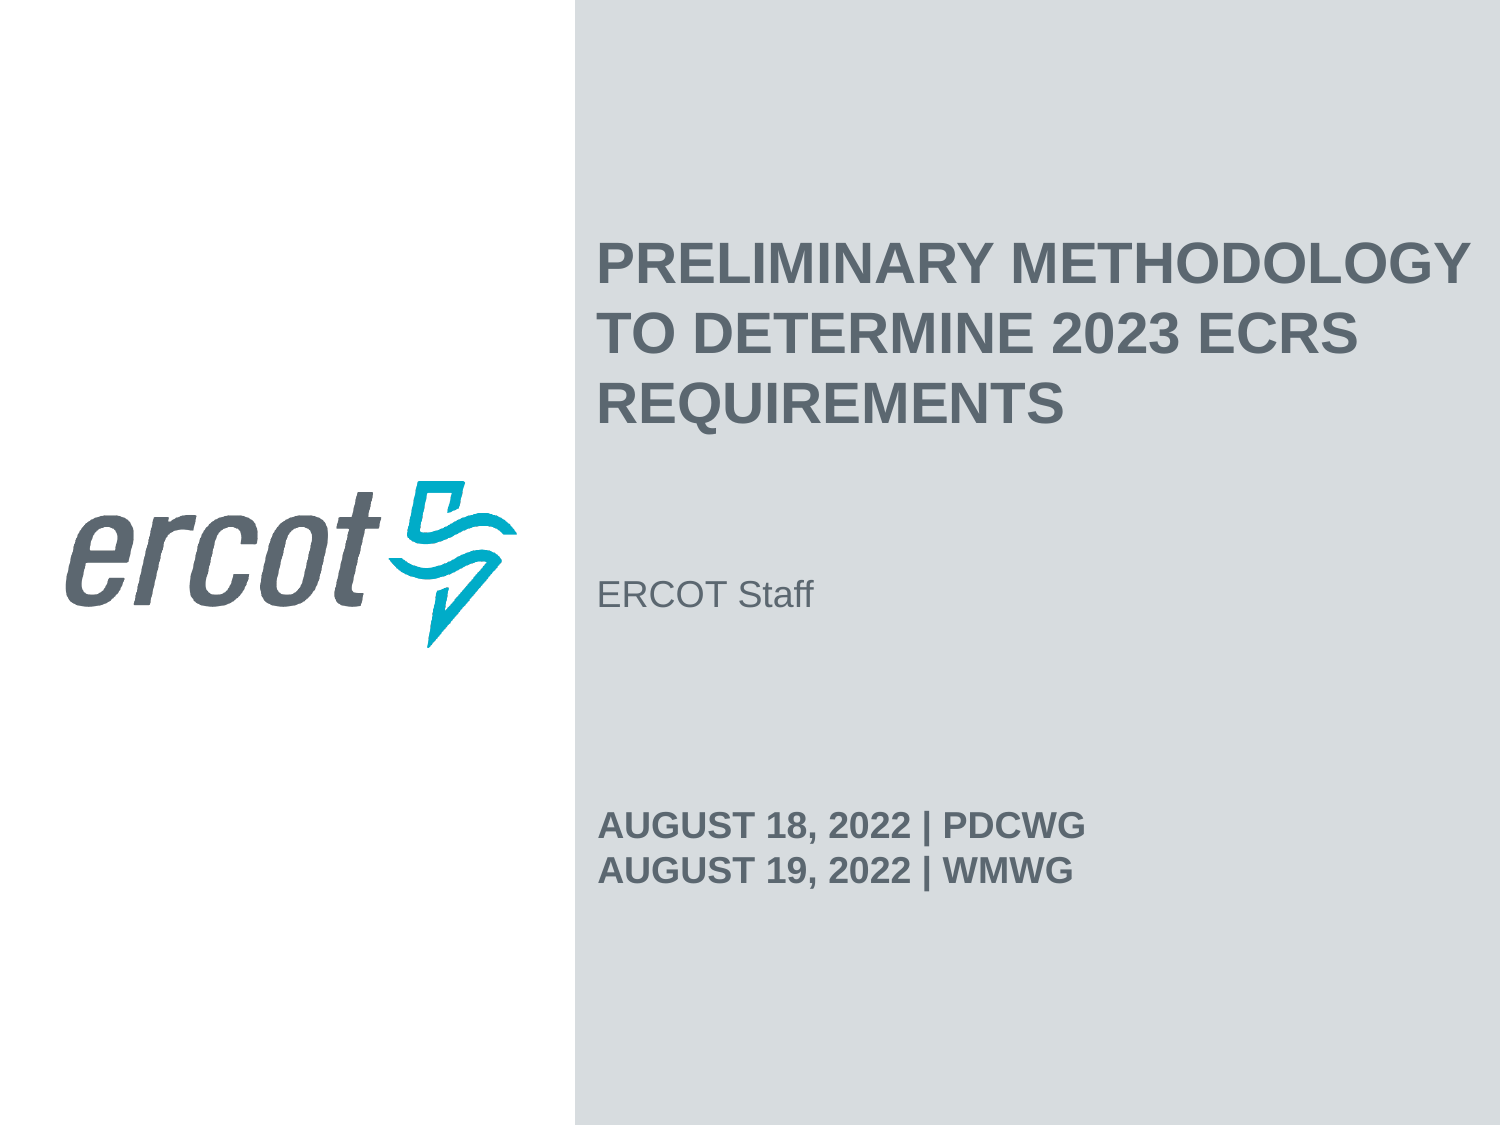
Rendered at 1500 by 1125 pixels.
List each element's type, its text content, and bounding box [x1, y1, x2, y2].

list Preliminary Methodology to Determine 2023 ECRS Requirements [581, 217, 1488, 596]
picture [56, 471, 525, 654]
list ERCOT Staff [581, 562, 1315, 714]
list August 18, 2022 | PDCWG August 19, 2022 | WMWG [582, 793, 1315, 900]
